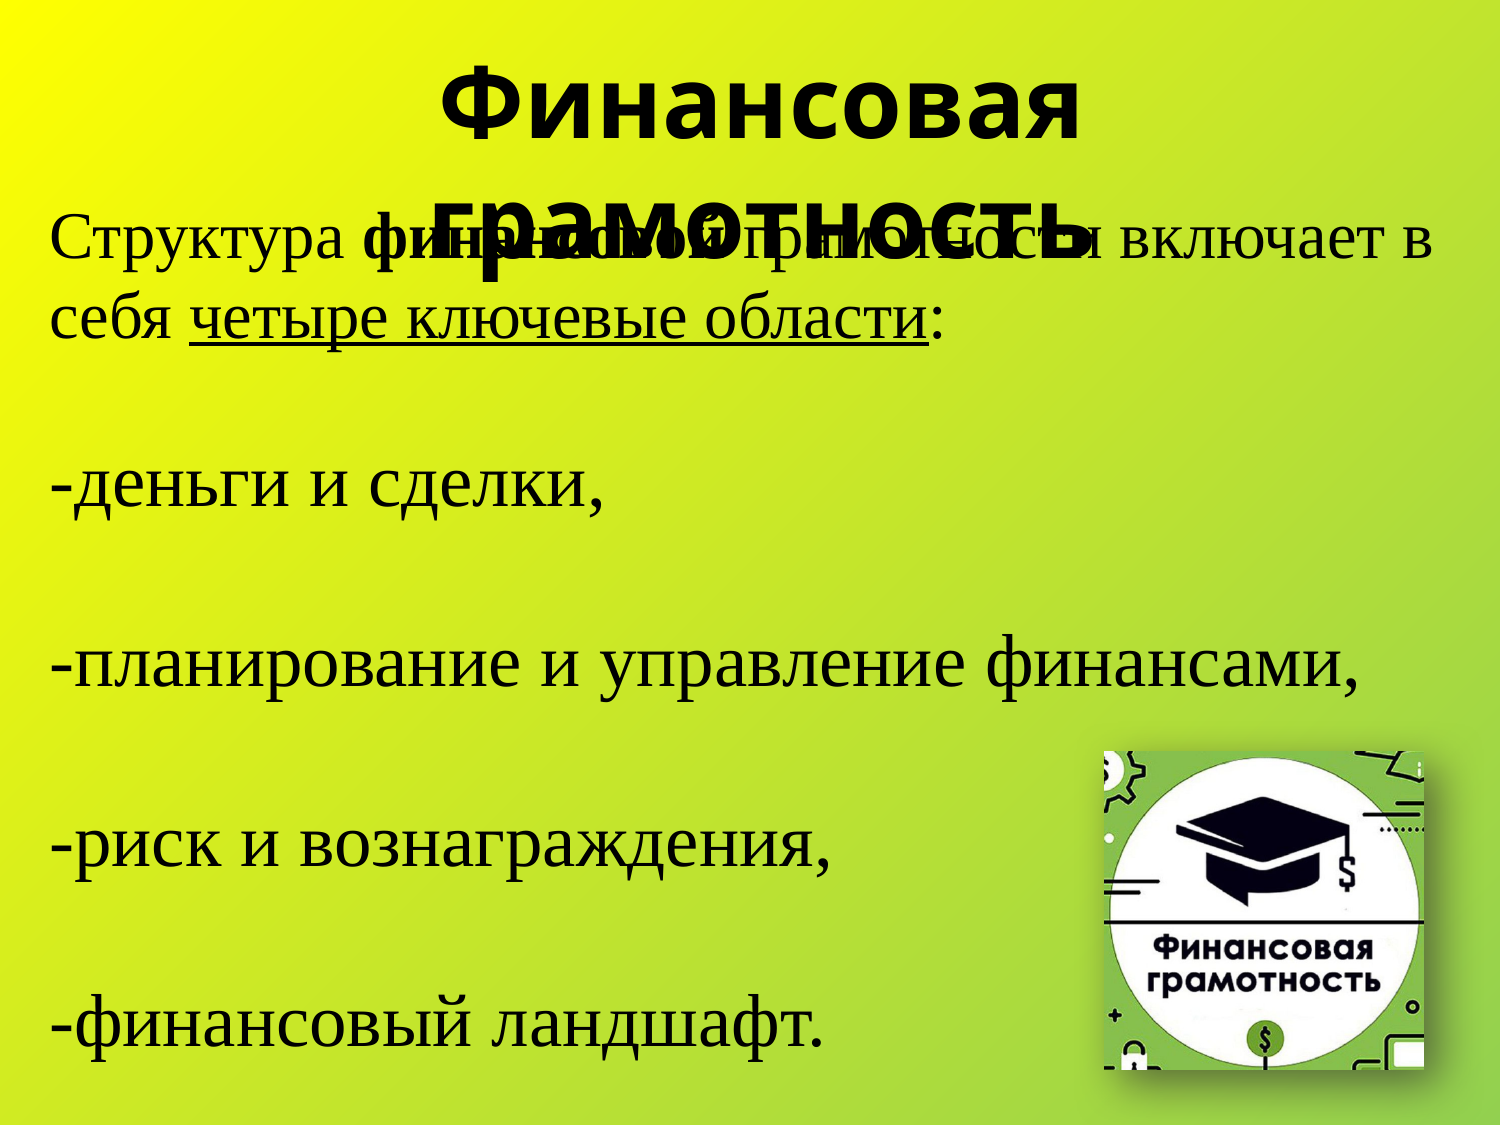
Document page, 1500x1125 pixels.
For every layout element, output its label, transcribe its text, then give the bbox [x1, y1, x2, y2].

text_box Финансовая грамотность [88, 30, 1436, 184]
picture [1104, 751, 1424, 1070]
text_box Структура финансовой грамотности включает в себя четыре ключевые области: -деньги и сделки, -планирование и управление финансами, -риск и вознаграждения, -финансовый ландшафт. [34, 184, 1464, 1070]
